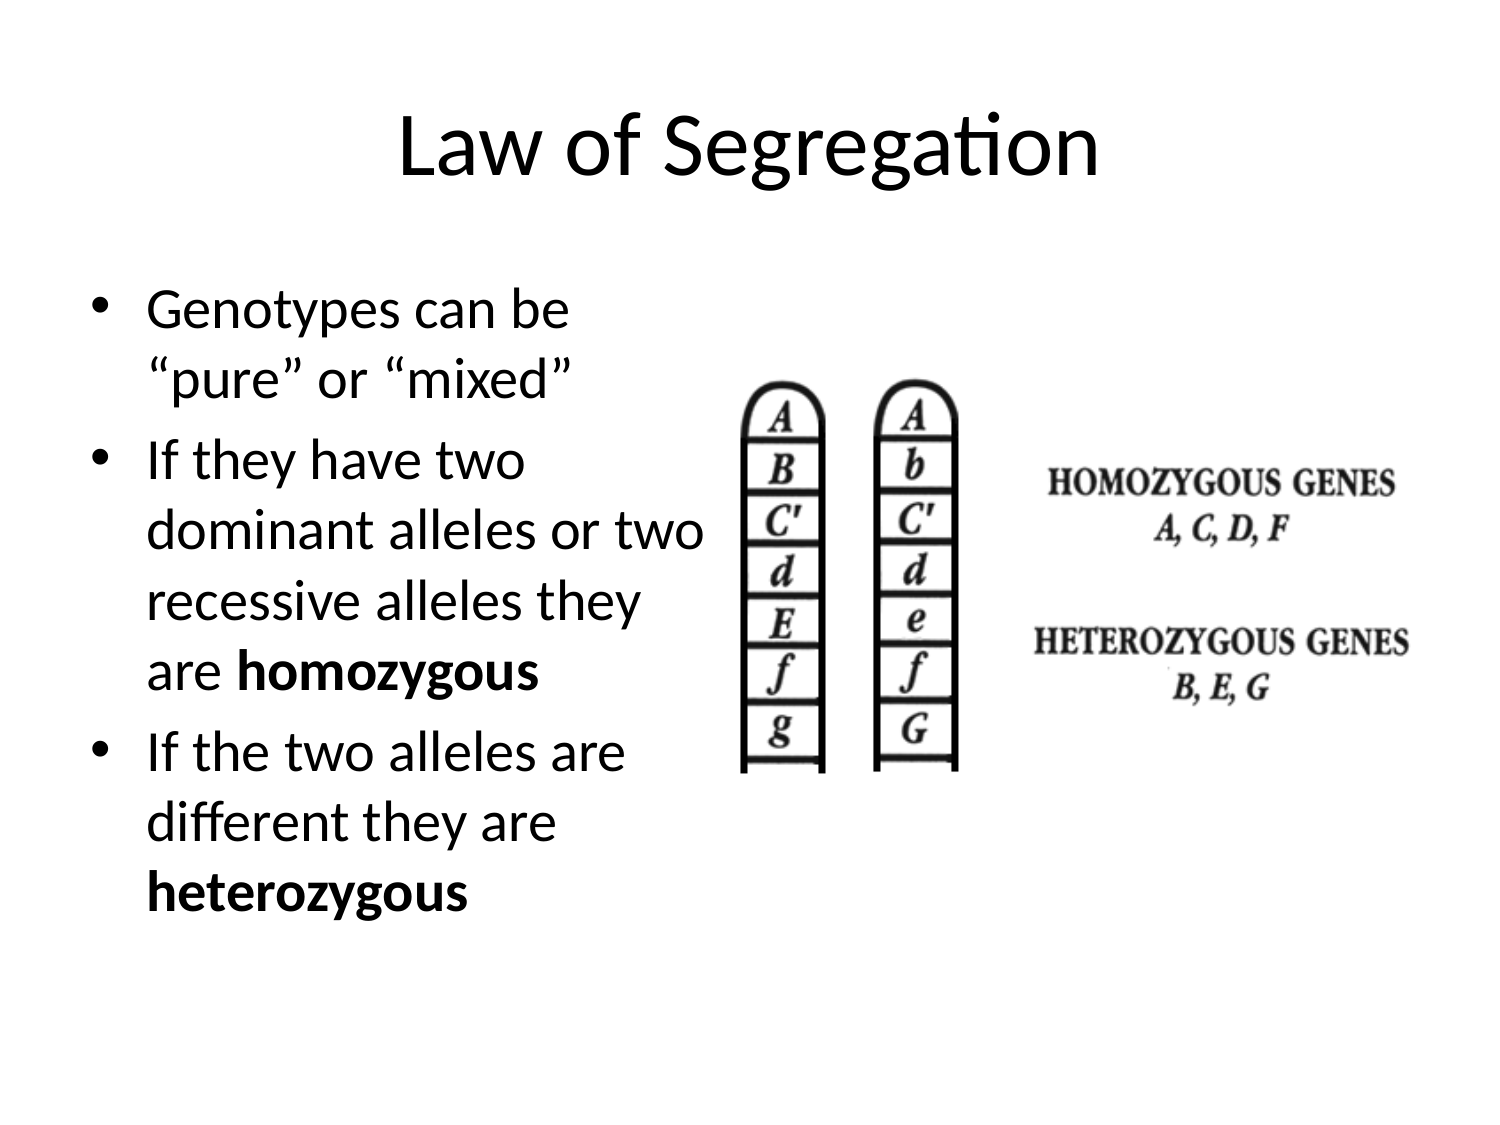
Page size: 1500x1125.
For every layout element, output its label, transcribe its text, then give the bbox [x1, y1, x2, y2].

picture [716, 362, 1426, 788]
title Law of Segregation [75, 45, 1425, 233]
list Genotypes can be “pure” or “mixed” If they have two dominant alleles or two recessive alleles they are homozygous If the two alleles are different they are heterozygous [75, 262, 738, 1005]
